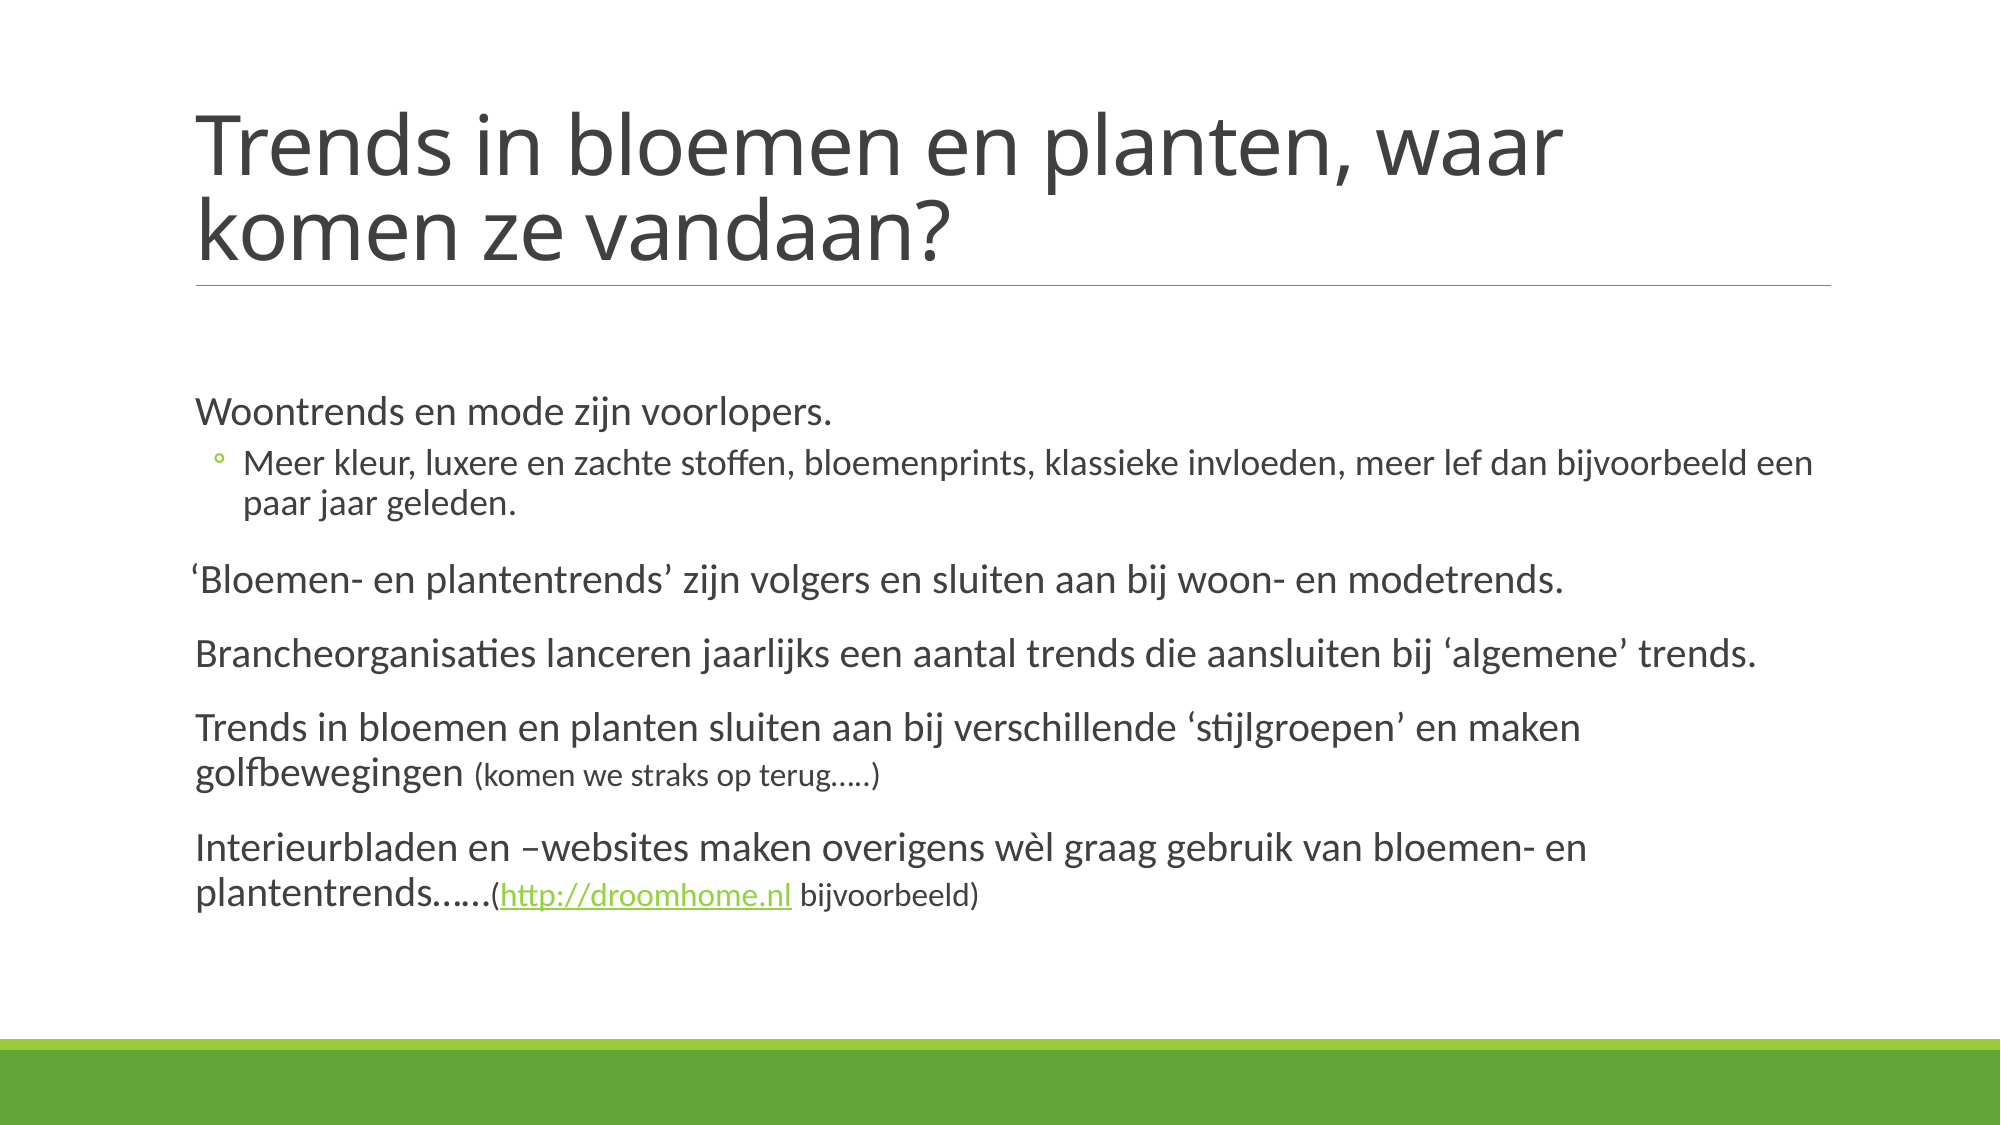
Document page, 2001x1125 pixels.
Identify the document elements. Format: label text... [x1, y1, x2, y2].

title Trends in bloemen en planten, waar komen ze vandaan? [180, 47, 1830, 285]
list Woontrends en mode zijn voorlopers. Meer kleur, luxere en zachte stoffen, bloemenprints, klassieke invloeden, meer lef dan bijvoorbeeld een paar jaar geleden. ‘Bloemen- en plantentrends’ zijn volgers en sluiten aan bij woon- en modetrends. Brancheorganisaties lanceren jaarlijks een aantal trends die aansluiten bij ‘algemene’ trends. Trends in bloemen en planten sluiten aan bij verschillende ‘stijlgroepen’ en maken golfbewegingen (komen we straks op terug…..) Interieurbladen en –websites maken overigens wèl graag gebruik van bloemen- en plantentrends……(http://droomhome.nl bijvoorbeeld) [180, 302, 1830, 963]
